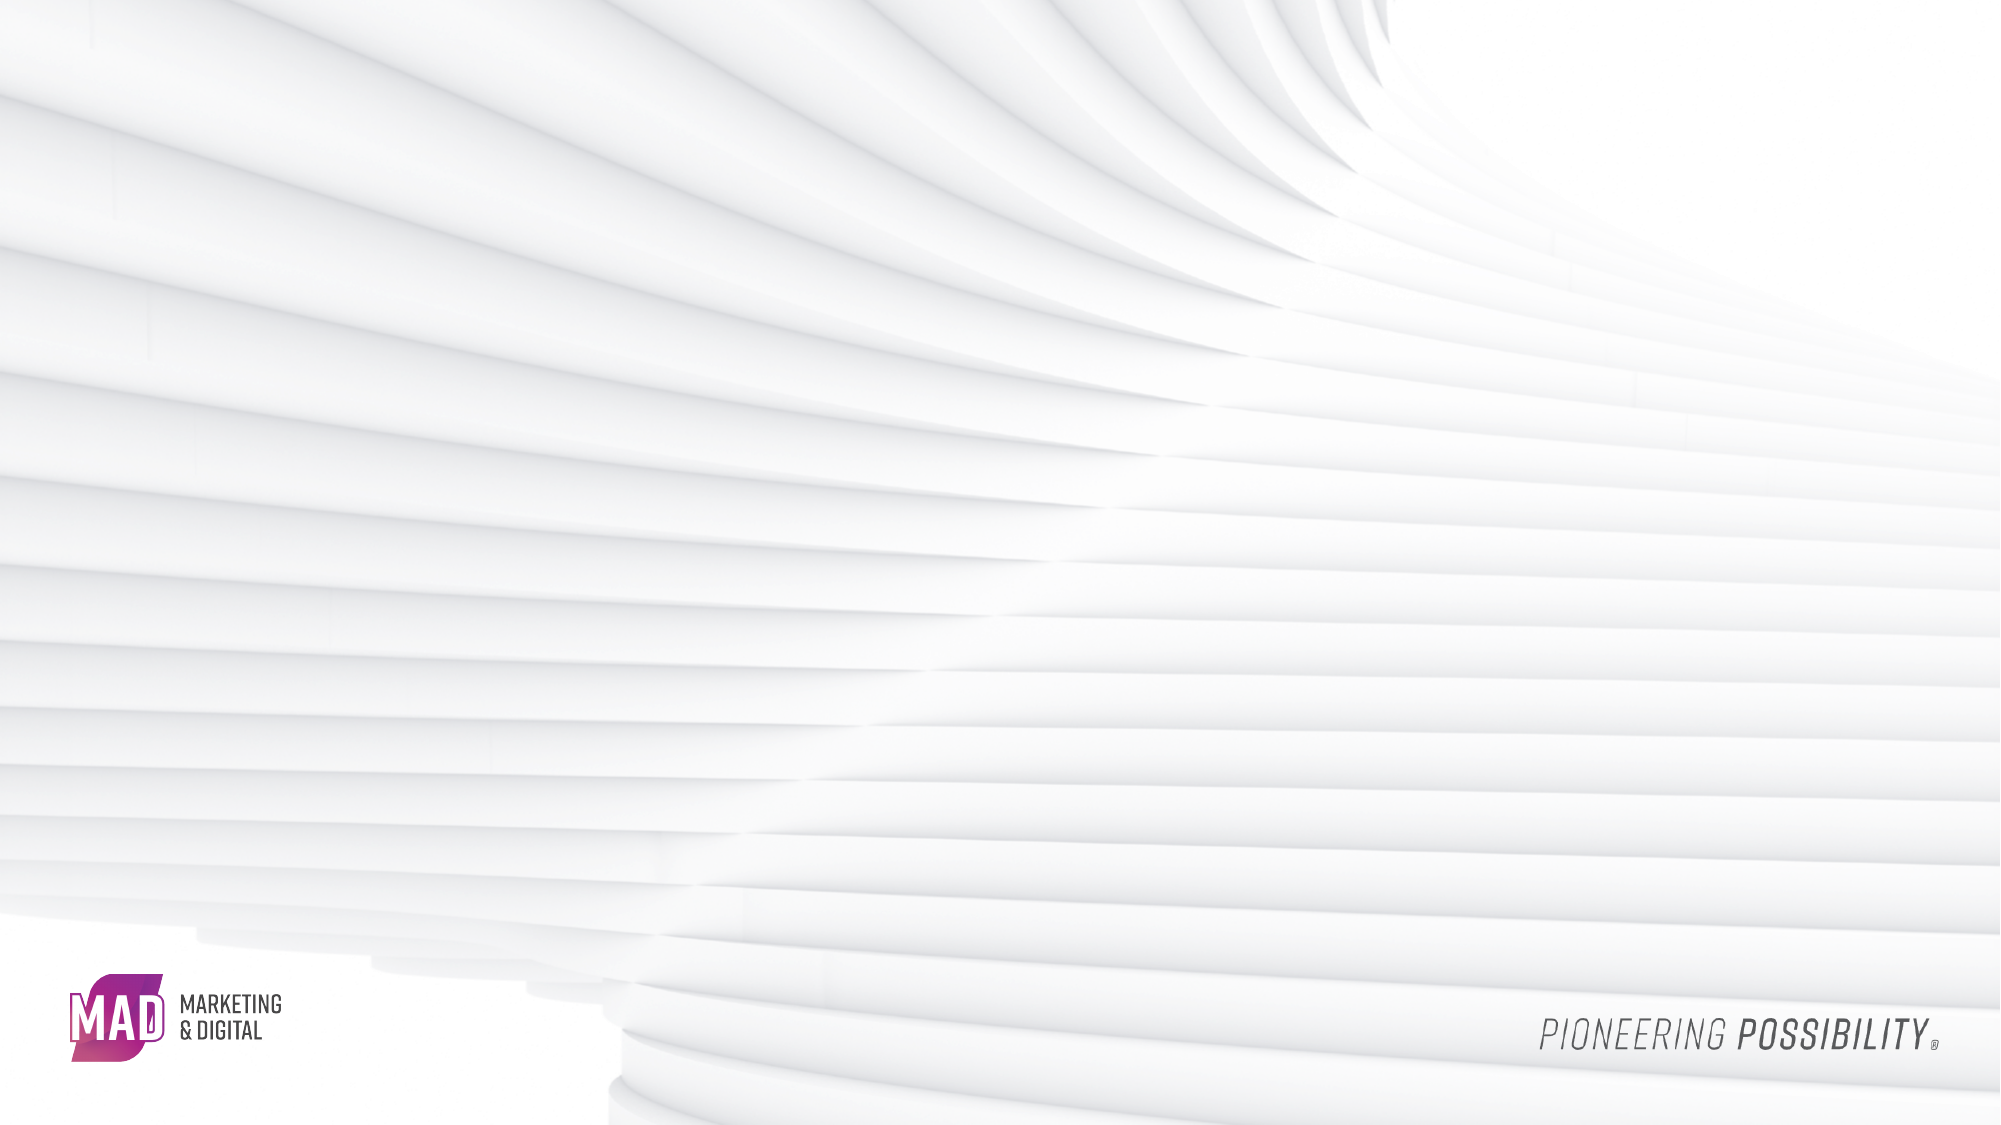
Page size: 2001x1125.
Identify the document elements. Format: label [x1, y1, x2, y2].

picture [0, 974, 2000, 1125]
